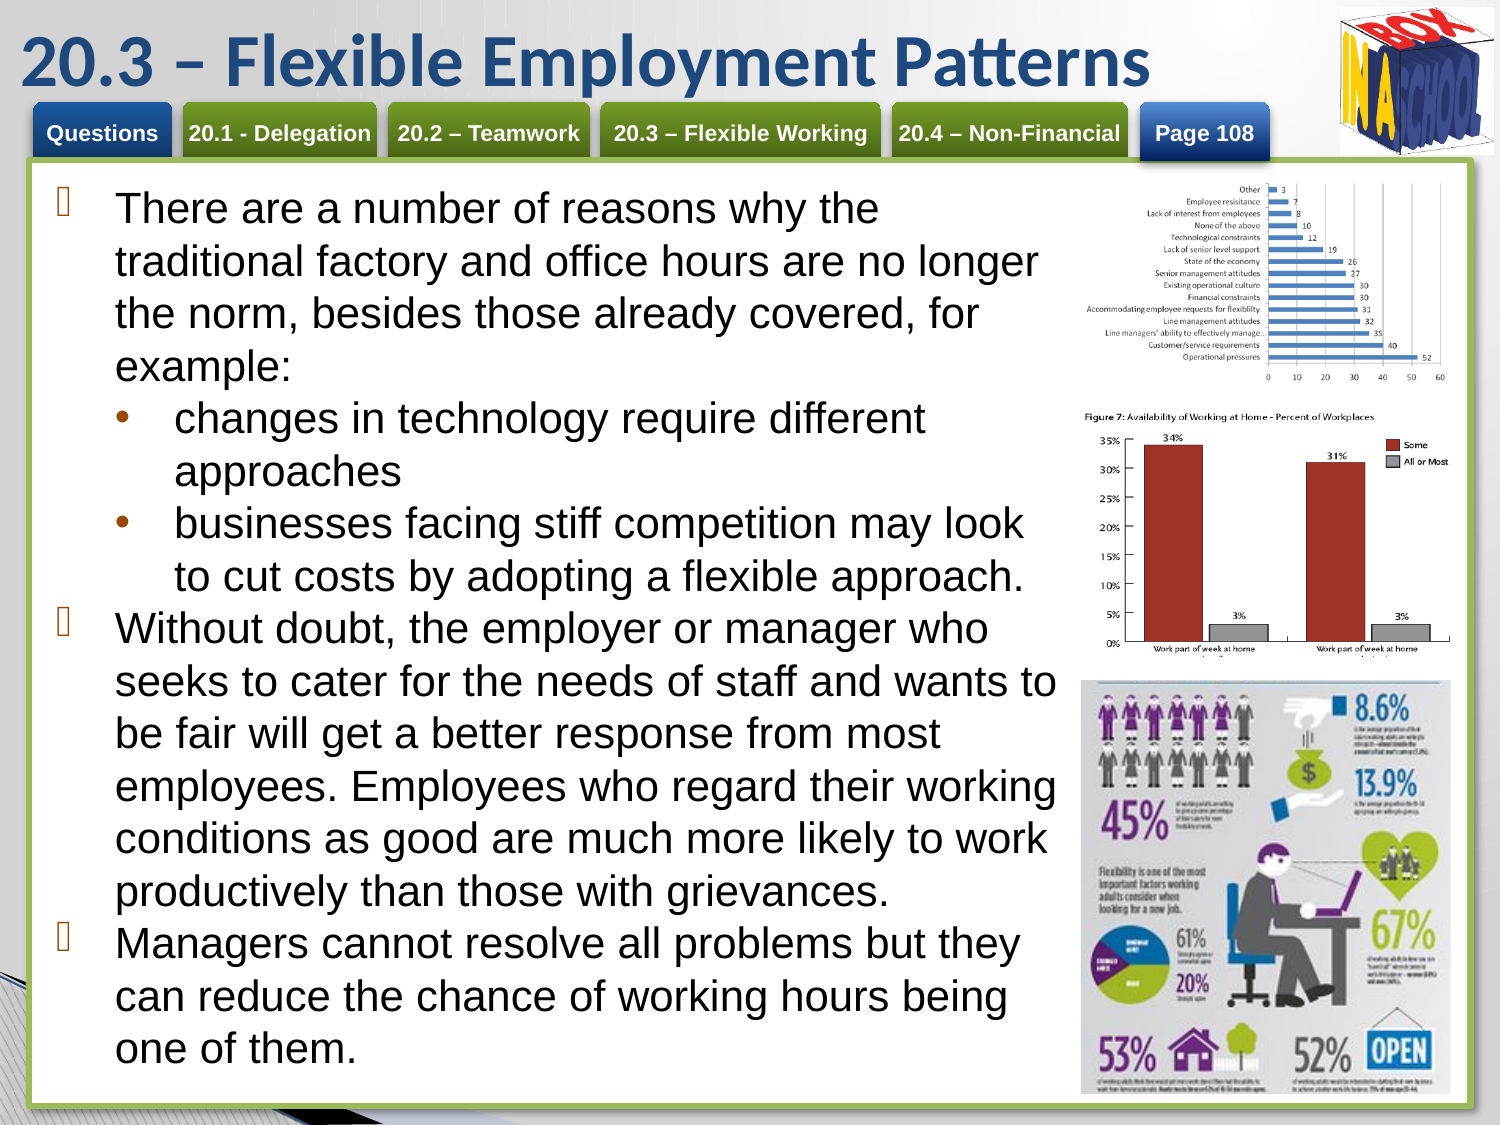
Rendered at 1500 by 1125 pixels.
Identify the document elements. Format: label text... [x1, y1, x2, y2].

picture [281, 1114, 303, 1125]
text_box There are a number of reasons why the traditional factory and office hours are no longer the norm, besides those already covered, for example: changes in technology require different approaches businesses facing stiff competition may look to cut costs by adopting a flexible approach. Without doubt, the employer or manager who seeks to cater for the needs of staff and wants to be fair will get a better response from most employees. Employees who regard their working conditions as good are much more likely to work productively than those with grievances. Managers cannot resolve all problems but they can reduce the chance of working hours being one of them. [41, 172, 1081, 1080]
text_box Page 108 [1139, 101, 1270, 161]
title 20.3 – Flexible Employment Patterns [5, 11, 1270, 102]
picture [1340, 7, 1495, 155]
picture [1080, 410, 1451, 658]
picture [1080, 176, 1451, 388]
picture [1080, 680, 1451, 1095]
